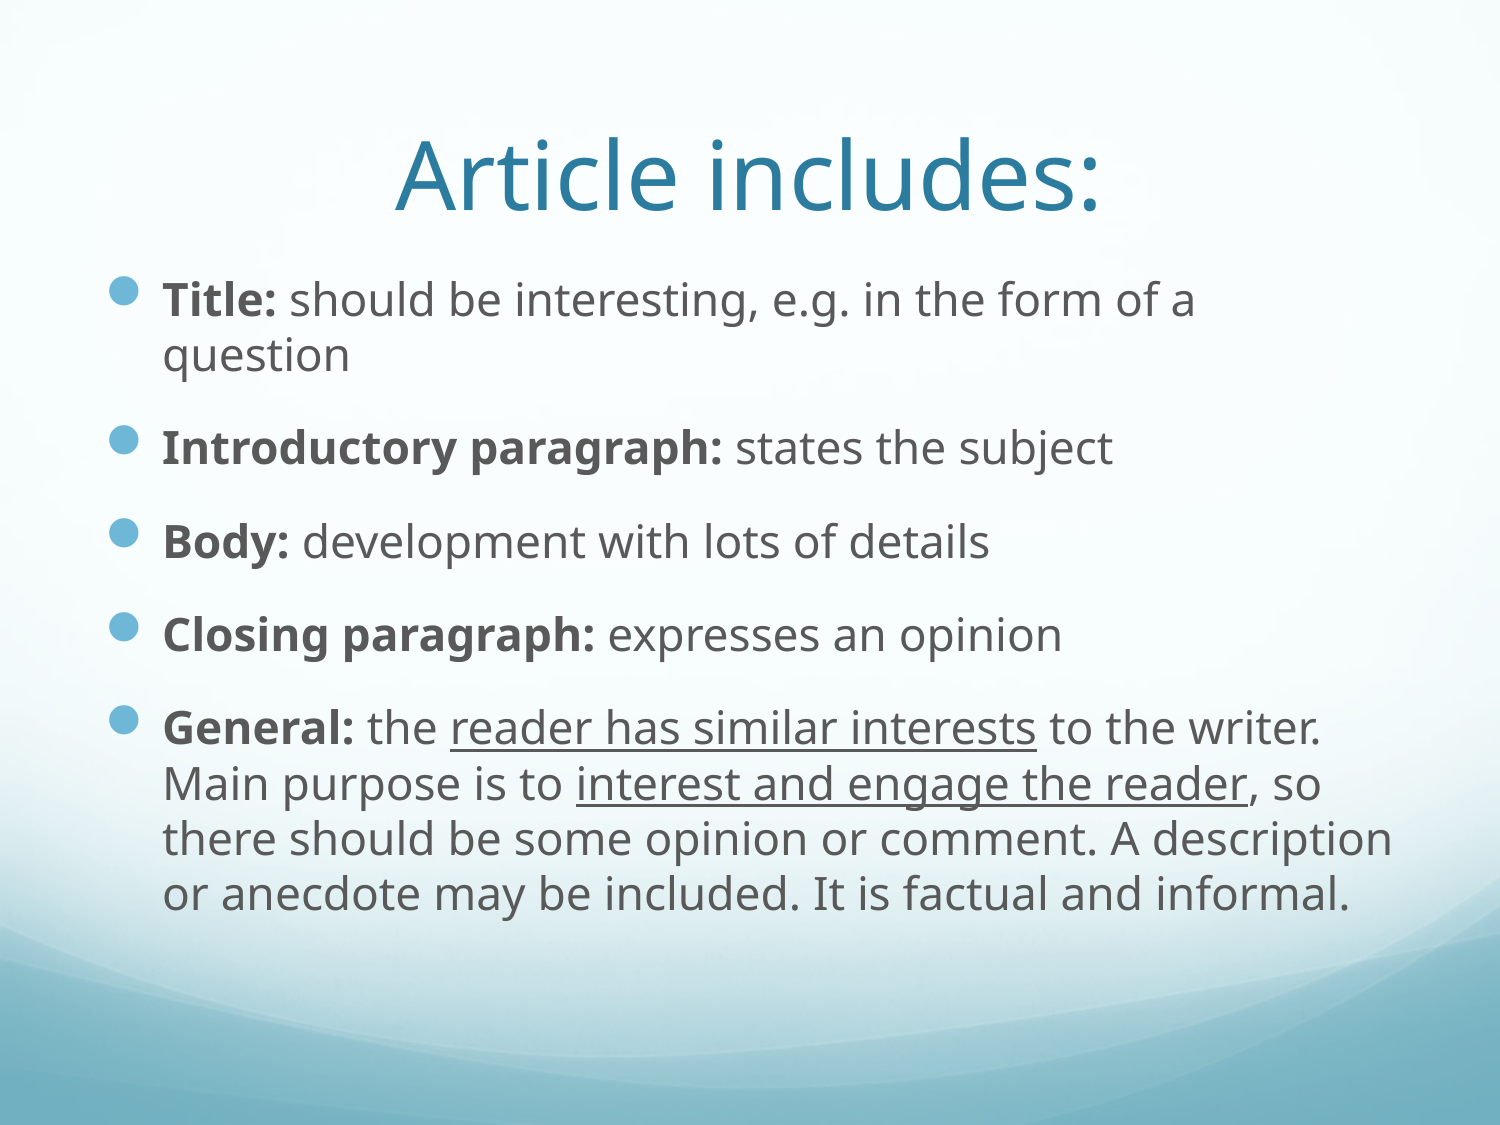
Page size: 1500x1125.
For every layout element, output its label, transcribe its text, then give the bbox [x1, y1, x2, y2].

title Article includes: [90, 17, 1410, 237]
list Title: should be interesting, e.g. in the form of a question Introductory paragraph: states the subject Body: development with lots of details Closing paragraph: expresses an opinion General: the reader has similar interests to the writer. Main purpose is to interest and engage the reader, so there should be some opinion or comment. A description or anecdote may be included. It is factual and informal. [90, 262, 1410, 975]
